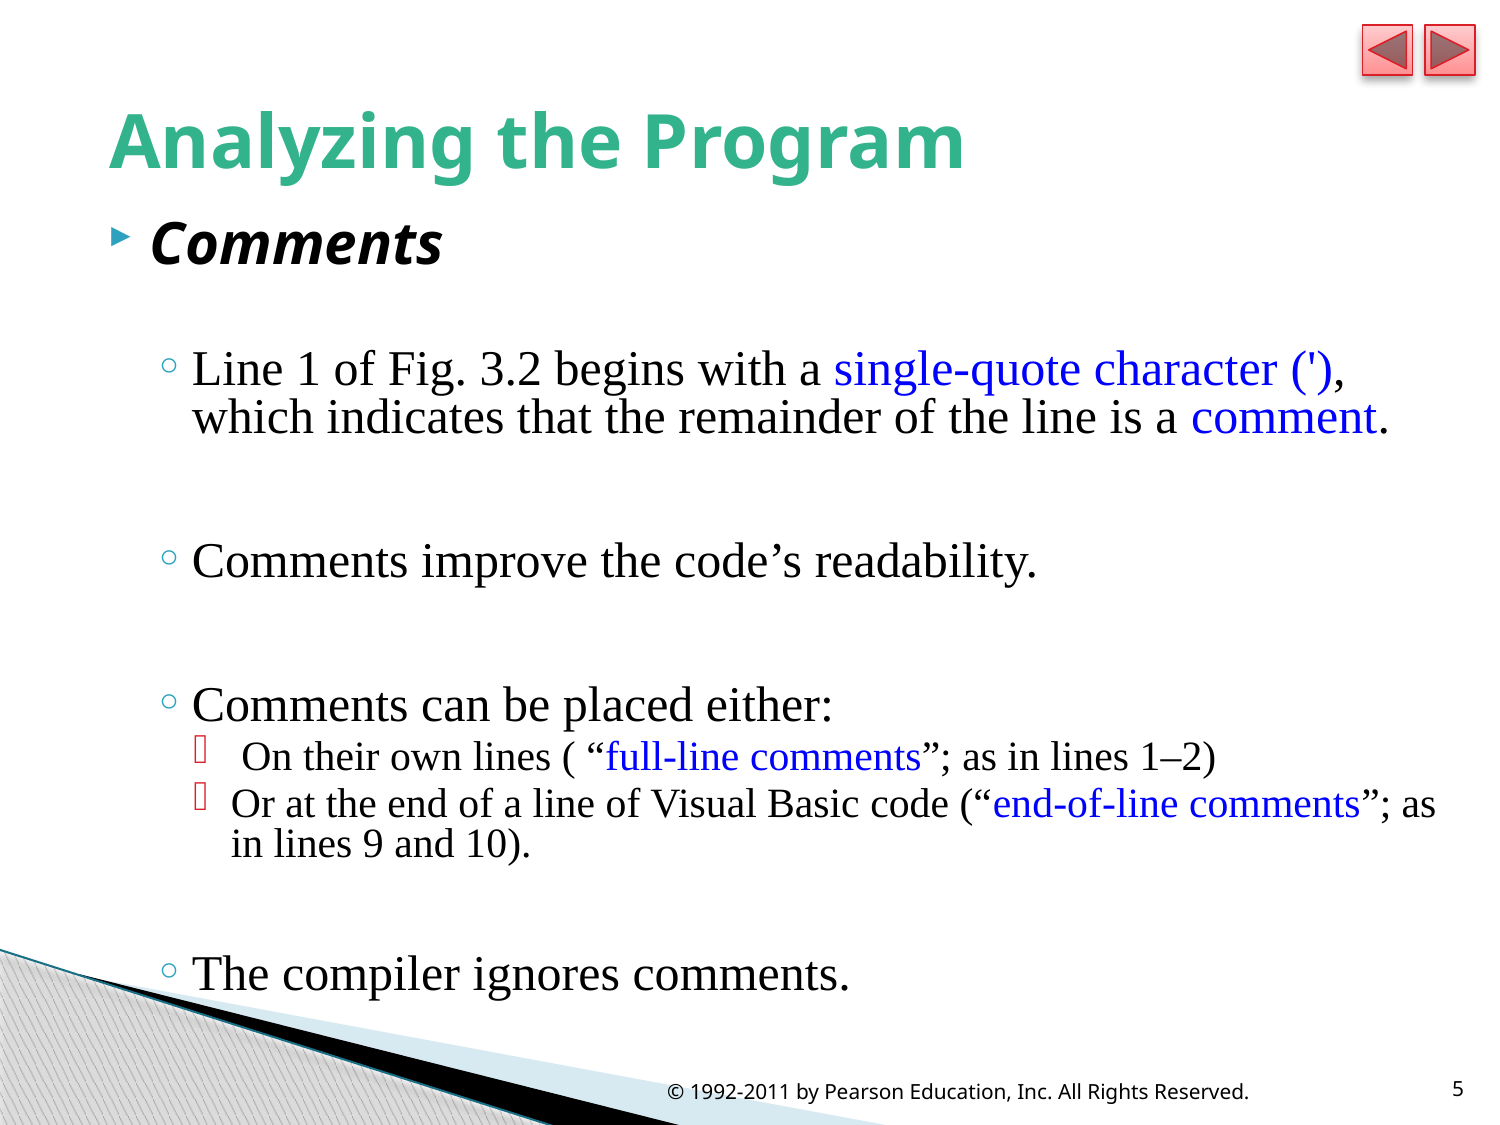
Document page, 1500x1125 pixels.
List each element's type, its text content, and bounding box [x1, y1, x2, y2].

title Analyzing the Program [75, 45, 1425, 212]
list Comments Line 1 of Fig. 3.2 begins with a single-quote character ('), which indicates that the remainder of the line is a comment. Comments improve the code’s readability. Comments can be placed either: On their own lines ( “full-line comments”; as in lines 1–2) Or at the end of a line of Visual Basic code (“end-of-line comments”; as in lines 9 and 10). The compiler ignores comments. [74, 212, 1463, 1125]
slide_number 5 [1418, 1051, 1479, 1112]
footer © 1992-2011 by Pearson Education, Inc. All Rights Reserved. [612, 1051, 1305, 1112]
